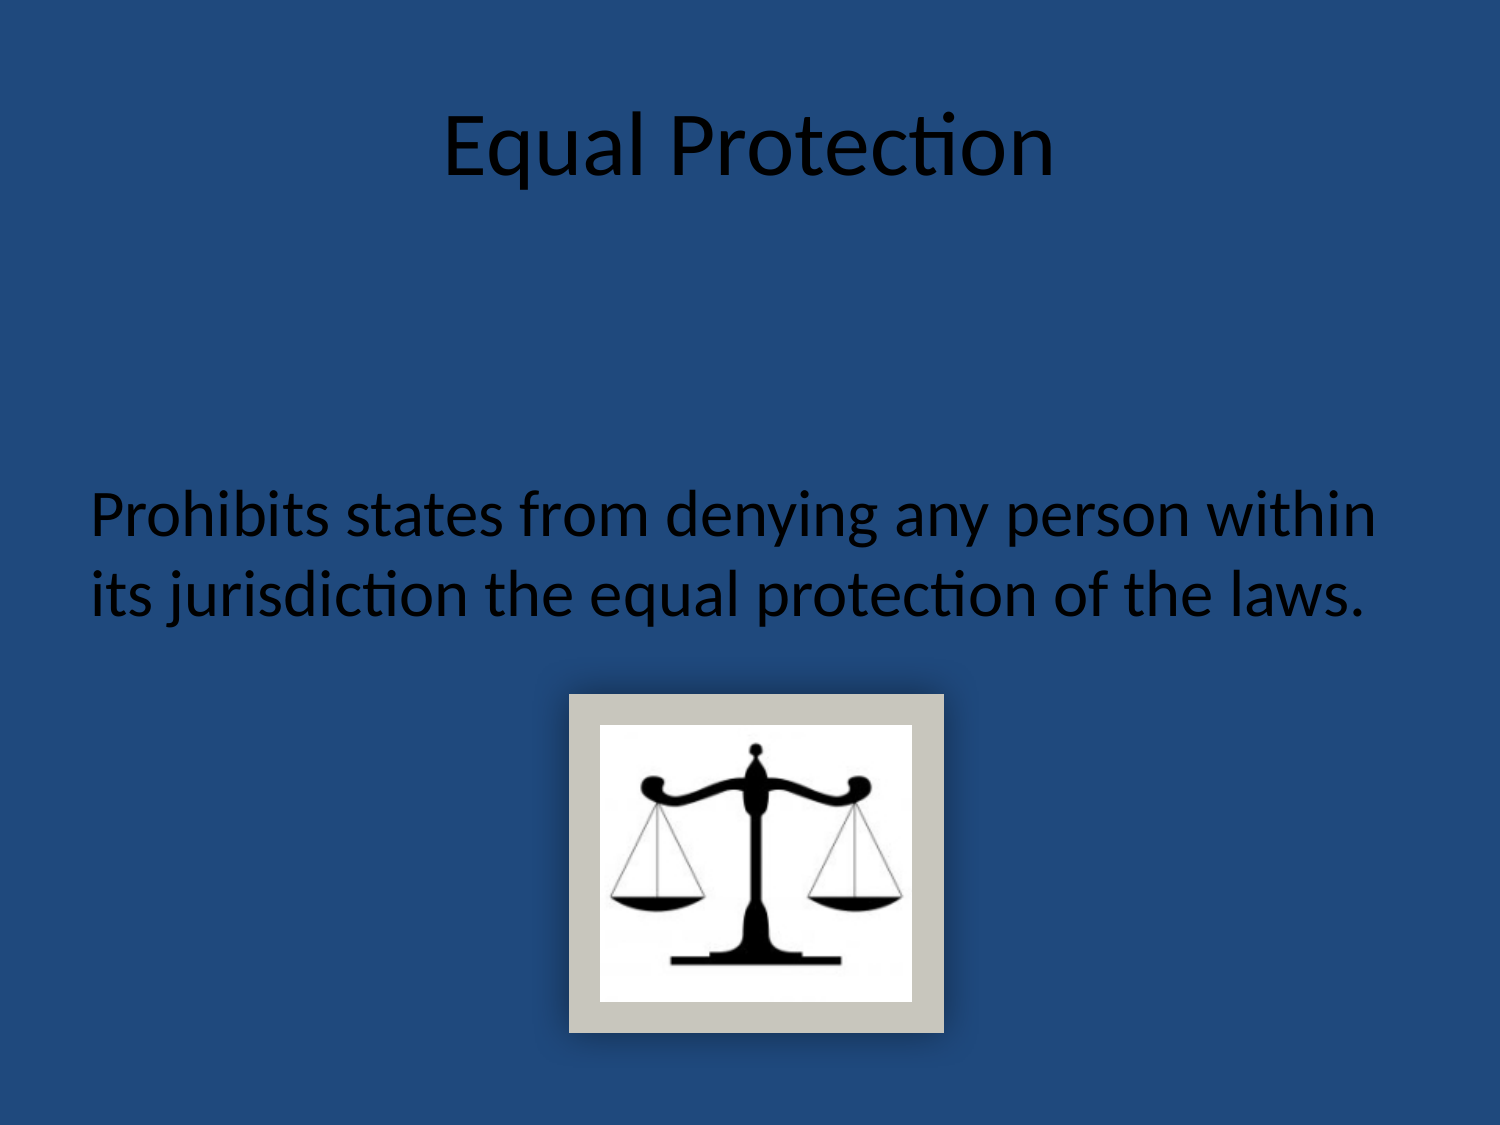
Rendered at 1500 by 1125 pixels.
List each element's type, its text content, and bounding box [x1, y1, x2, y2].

list Prohibits states from denying any person within its jurisdiction the equal protection of the laws. [75, 462, 1425, 663]
picture [599, 724, 913, 1002]
title Equal Protection [75, 45, 1425, 233]
